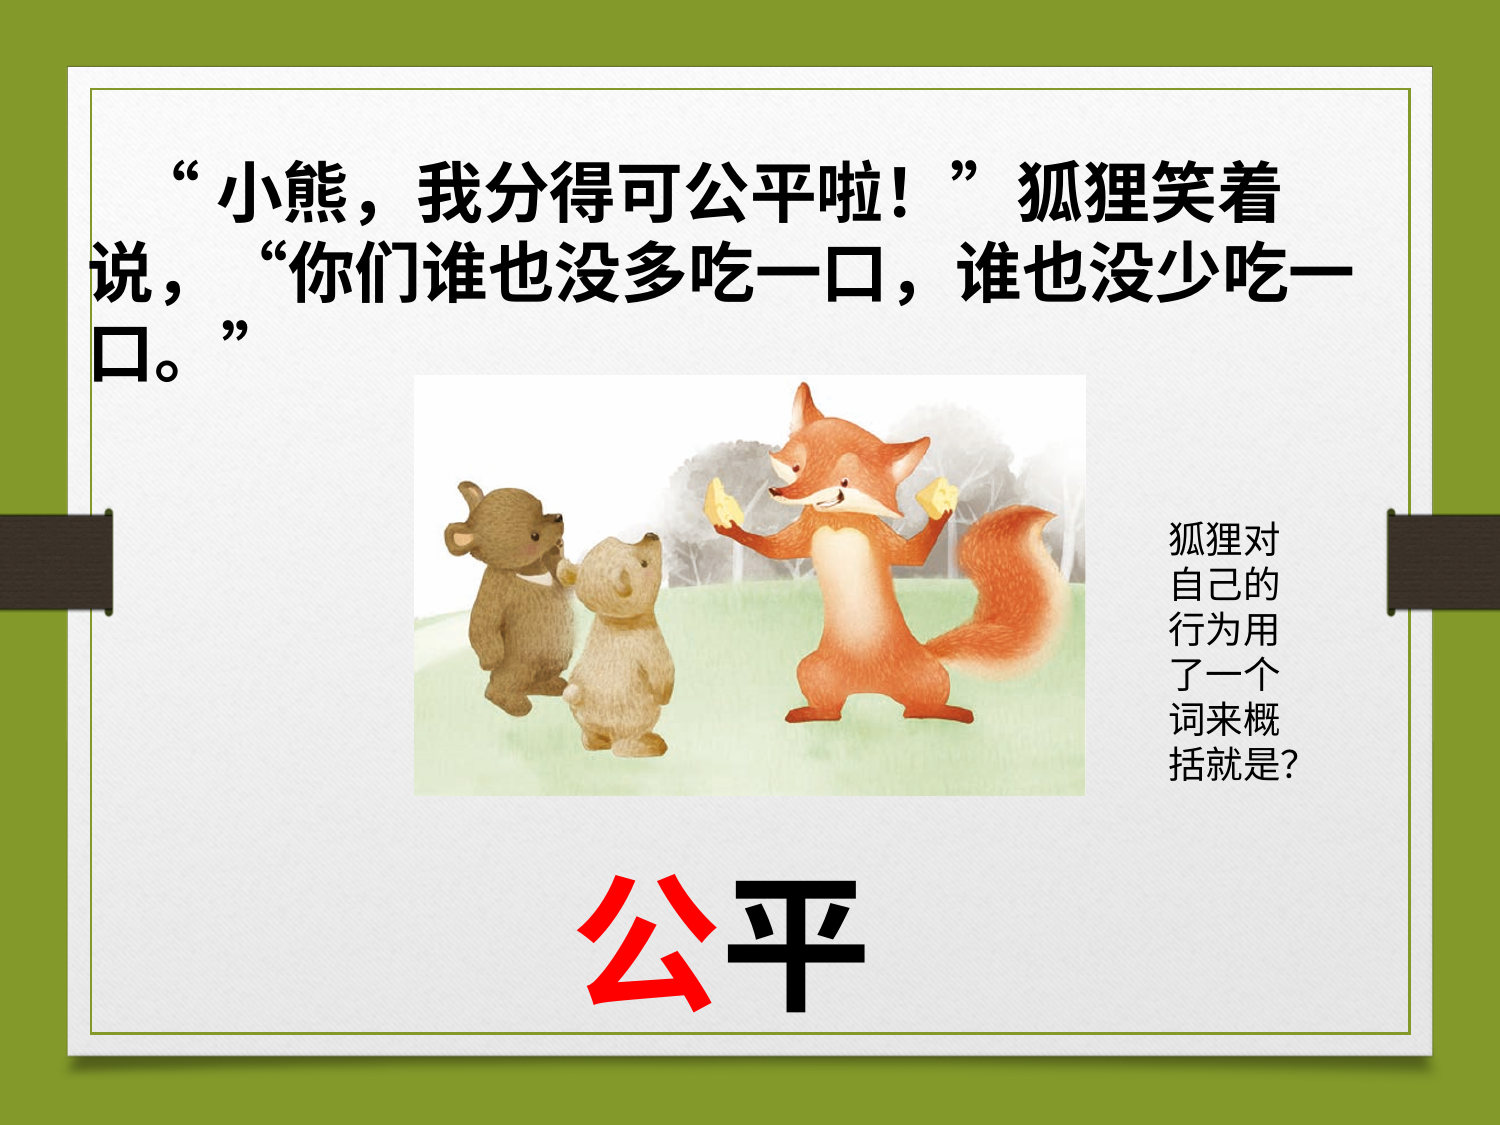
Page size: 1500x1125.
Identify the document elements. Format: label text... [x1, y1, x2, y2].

text_box [1086, 302, 1400, 608]
text_box 狐狸对自己的行为用了一个词来概括就是？ [1153, 508, 1306, 794]
picture [0, 0, 1500, 1125]
text_box “小熊，我分得可公平啦！”狐狸笑着 说，“你们谁也没多吃一口，谁也没少吃一 口。” [73, 143, 1372, 399]
text_box 公平 [557, 842, 887, 1038]
